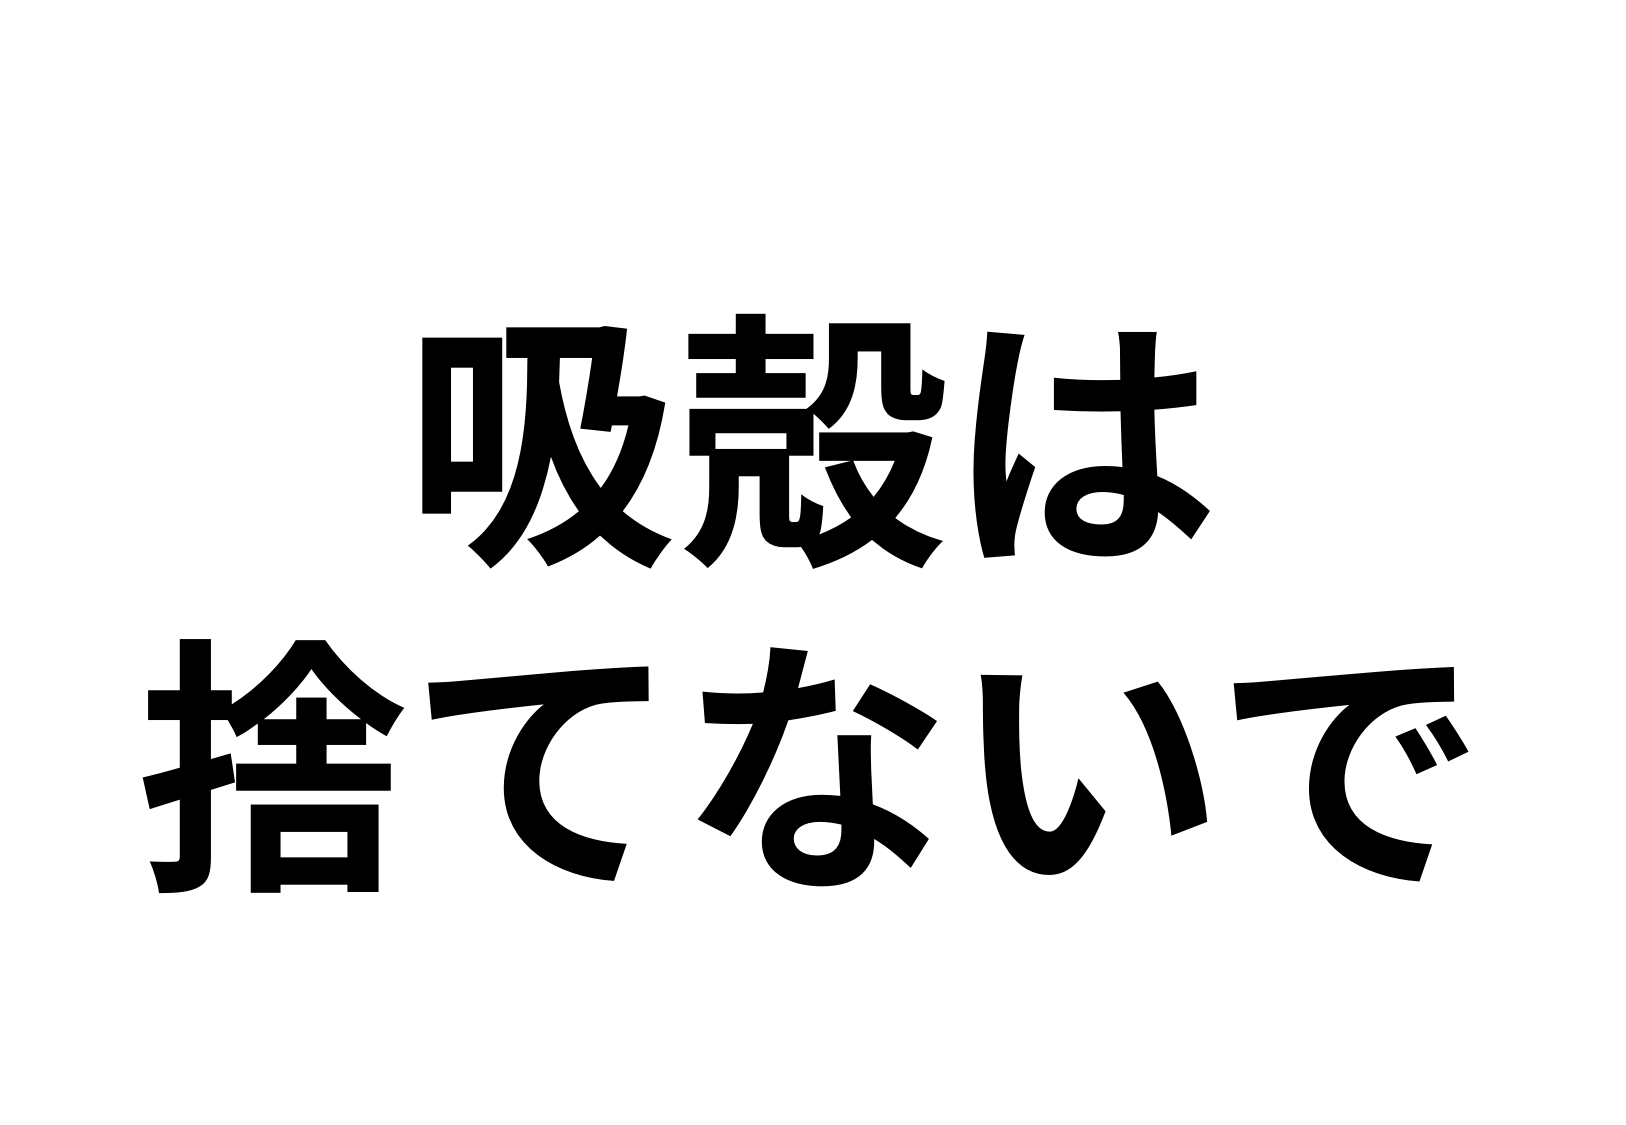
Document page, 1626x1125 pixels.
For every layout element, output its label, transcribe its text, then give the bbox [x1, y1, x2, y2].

text_box 吸殻は 捨てないで [0, 266, 1625, 932]
